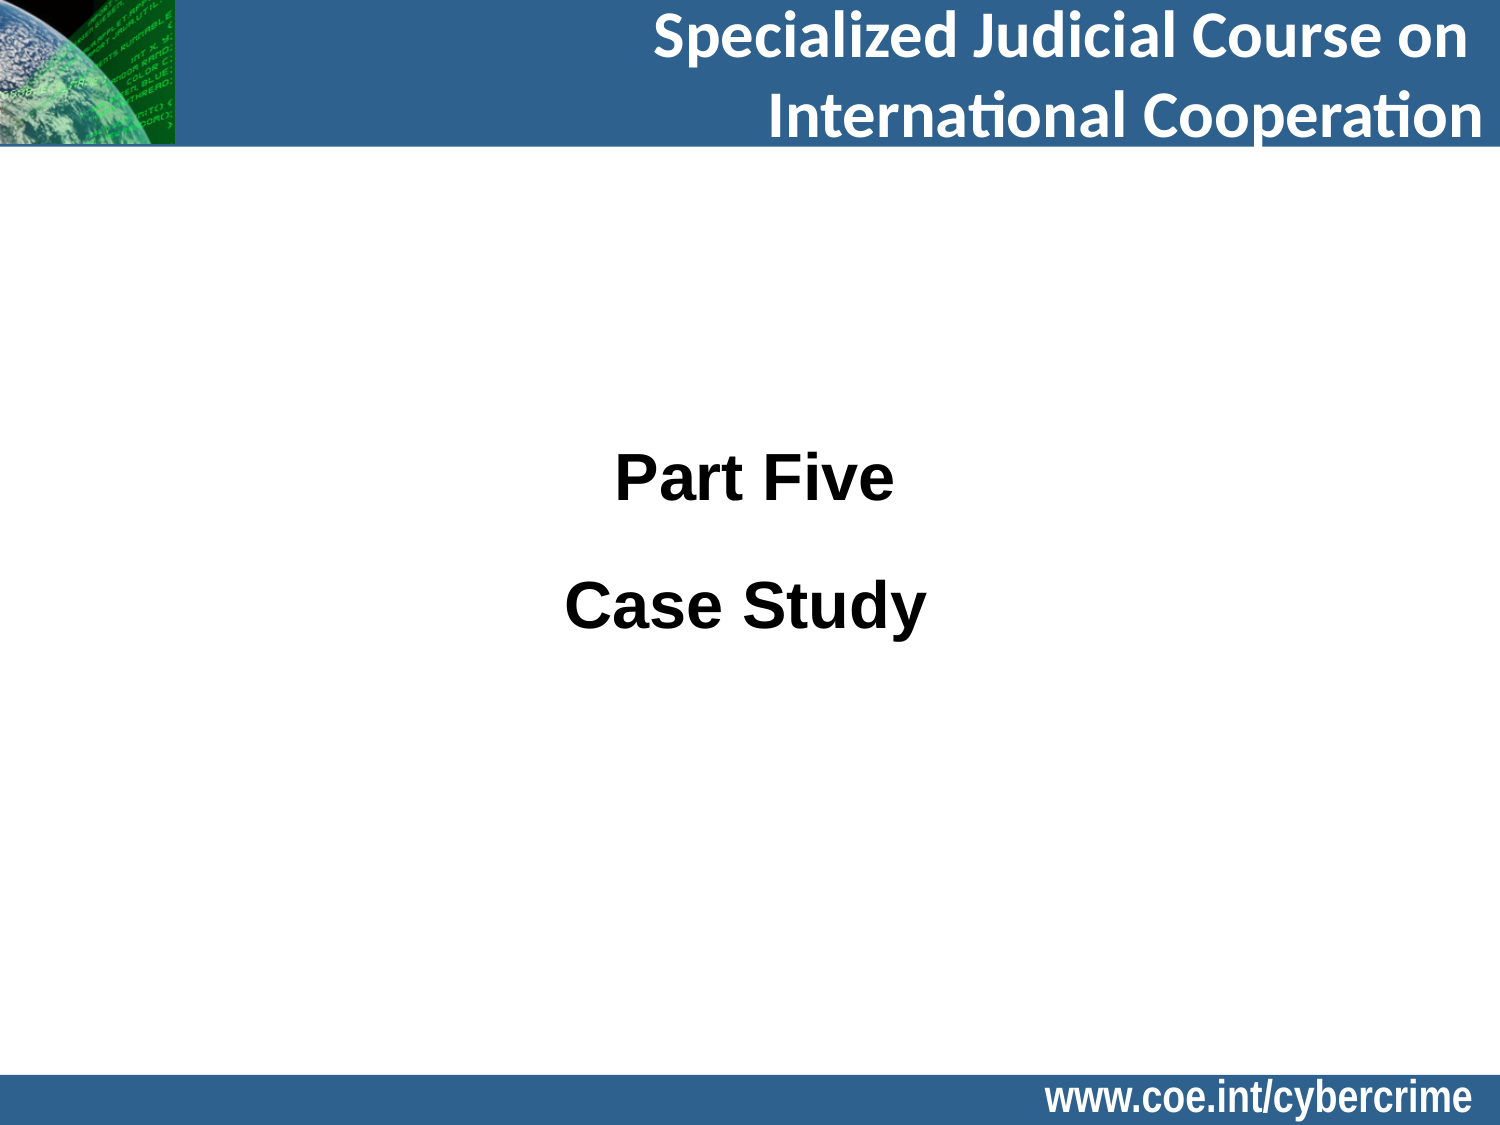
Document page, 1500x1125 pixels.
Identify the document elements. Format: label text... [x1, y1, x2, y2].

text_box Specialized Judicial Course on International Cooperation [177, 0, 1500, 149]
text_box Part Five Case Study [56, 441, 1455, 713]
picture [0, 0, 175, 144]
text_box [0, 1073, 1030, 1125]
text_box www.coe.int/cybercrime [1030, 1059, 1500, 1125]
